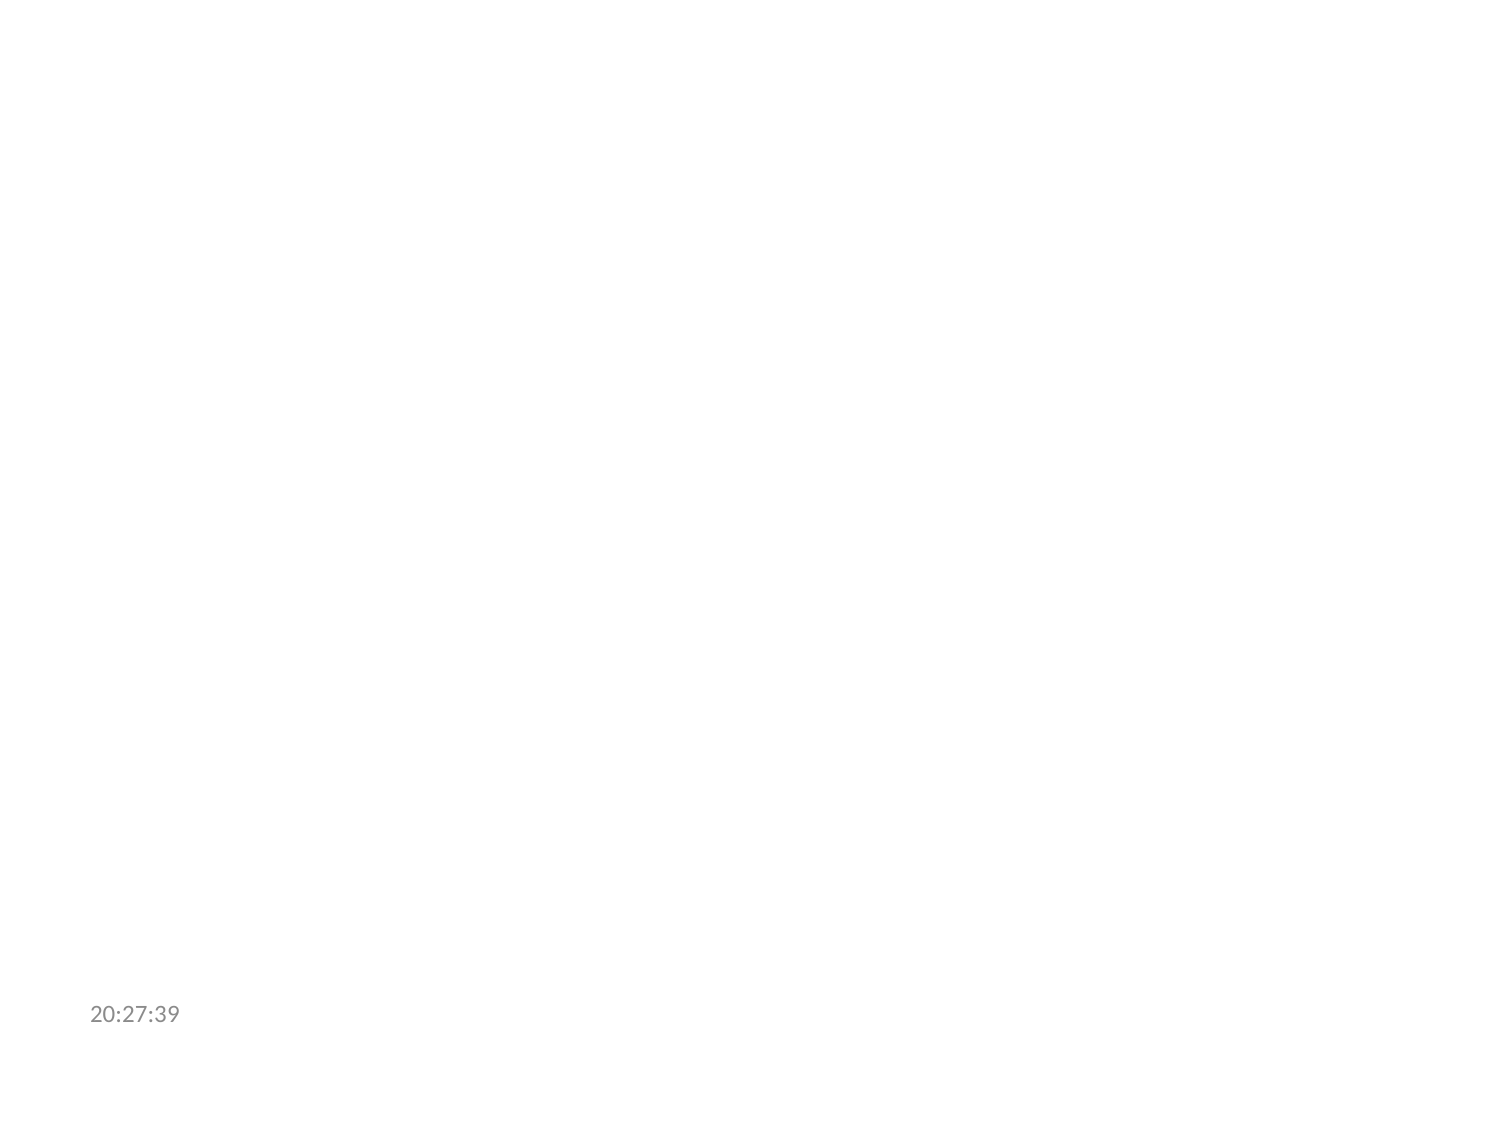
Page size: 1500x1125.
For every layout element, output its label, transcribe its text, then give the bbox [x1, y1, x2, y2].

text_box 15:35:09 [75, 982, 425, 1043]
